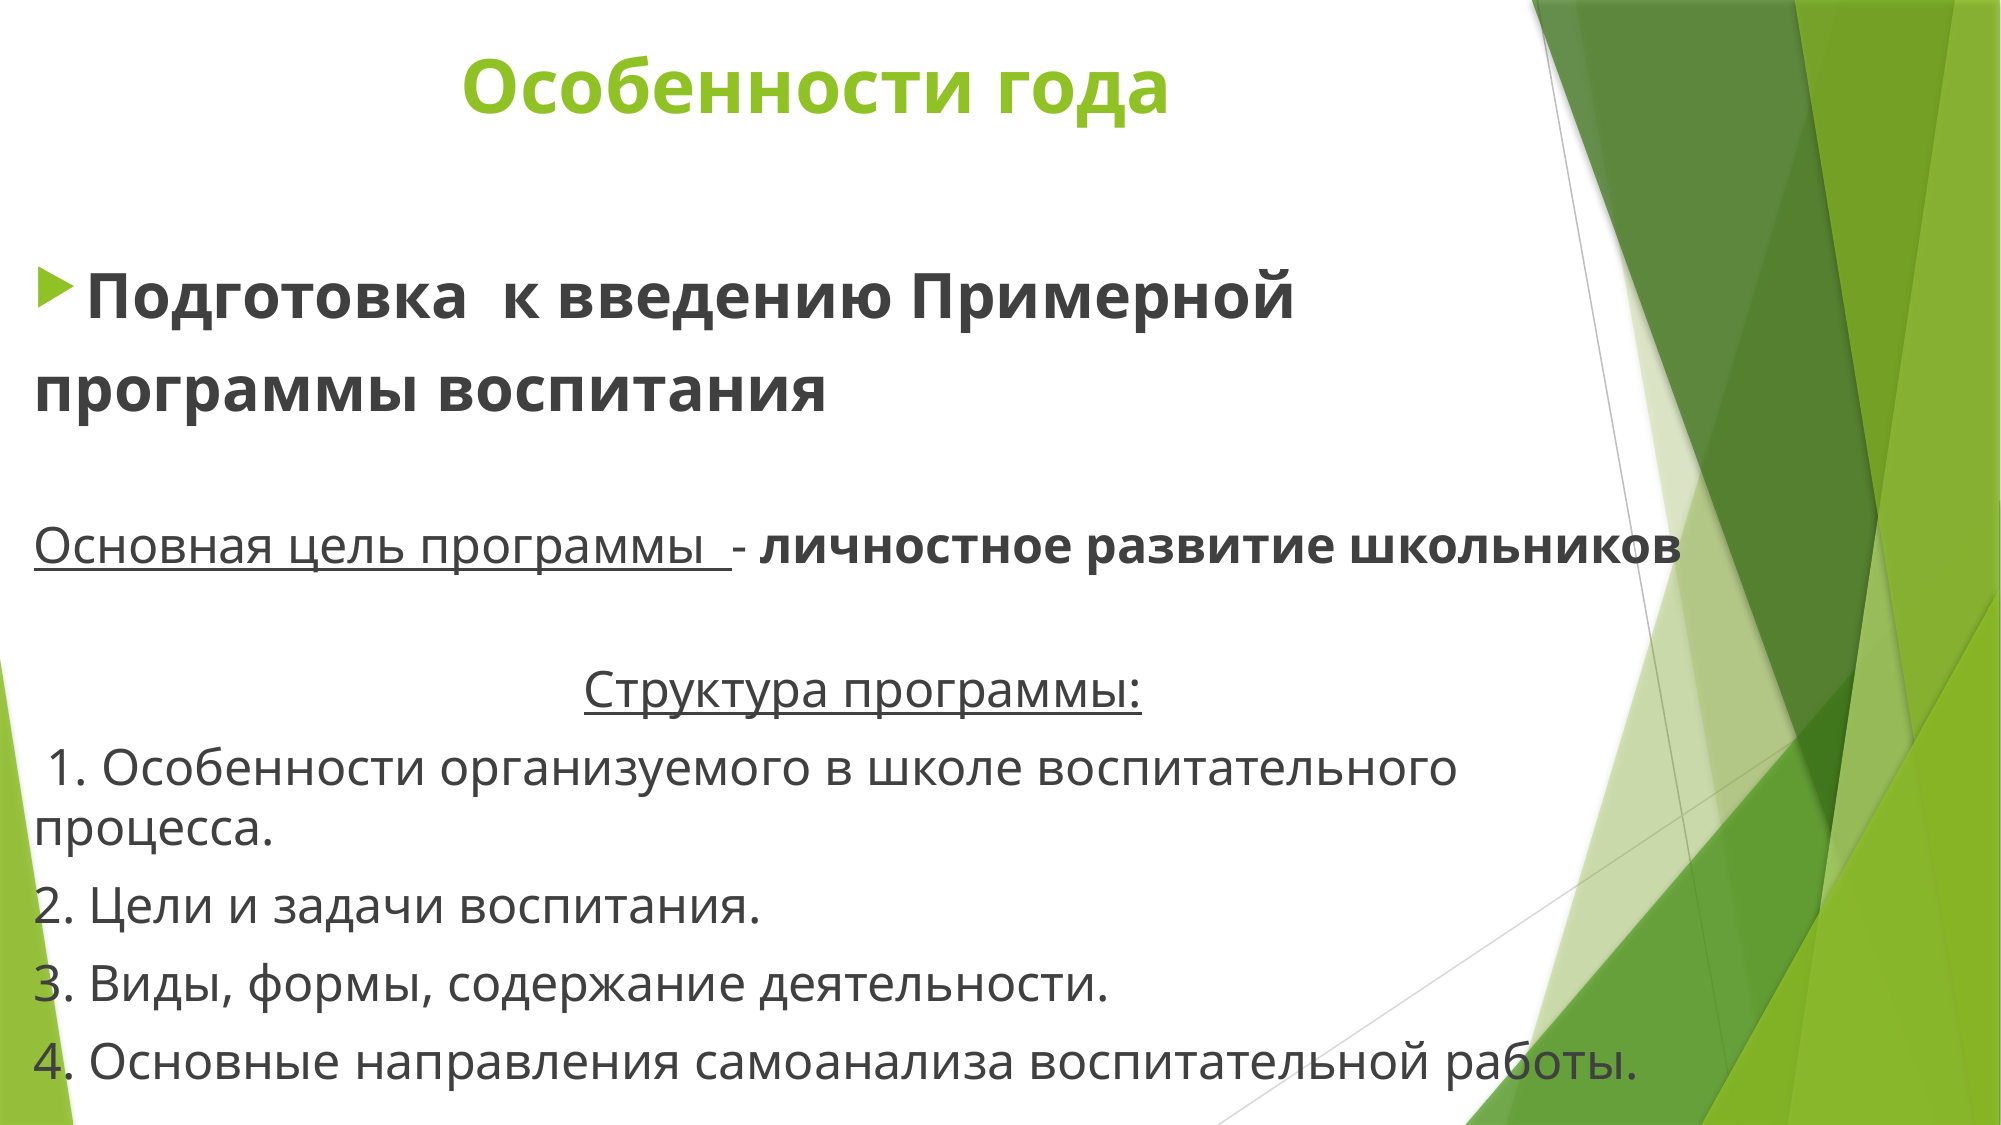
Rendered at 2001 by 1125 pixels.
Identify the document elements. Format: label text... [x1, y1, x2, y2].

list Подготовка к введению Примерной программы воспитания Основная цель программы - личностное развитие школьников Структура программы: 1. Особенности организуемого в школе воспитательного процесса. 2. Цели и задачи воспитания. 3. Виды, формы, содержание деятельности. 4. Основные направления самоанализа воспитательной работы. [18, 248, 1708, 1106]
title Особенности года [111, 31, 1522, 171]
